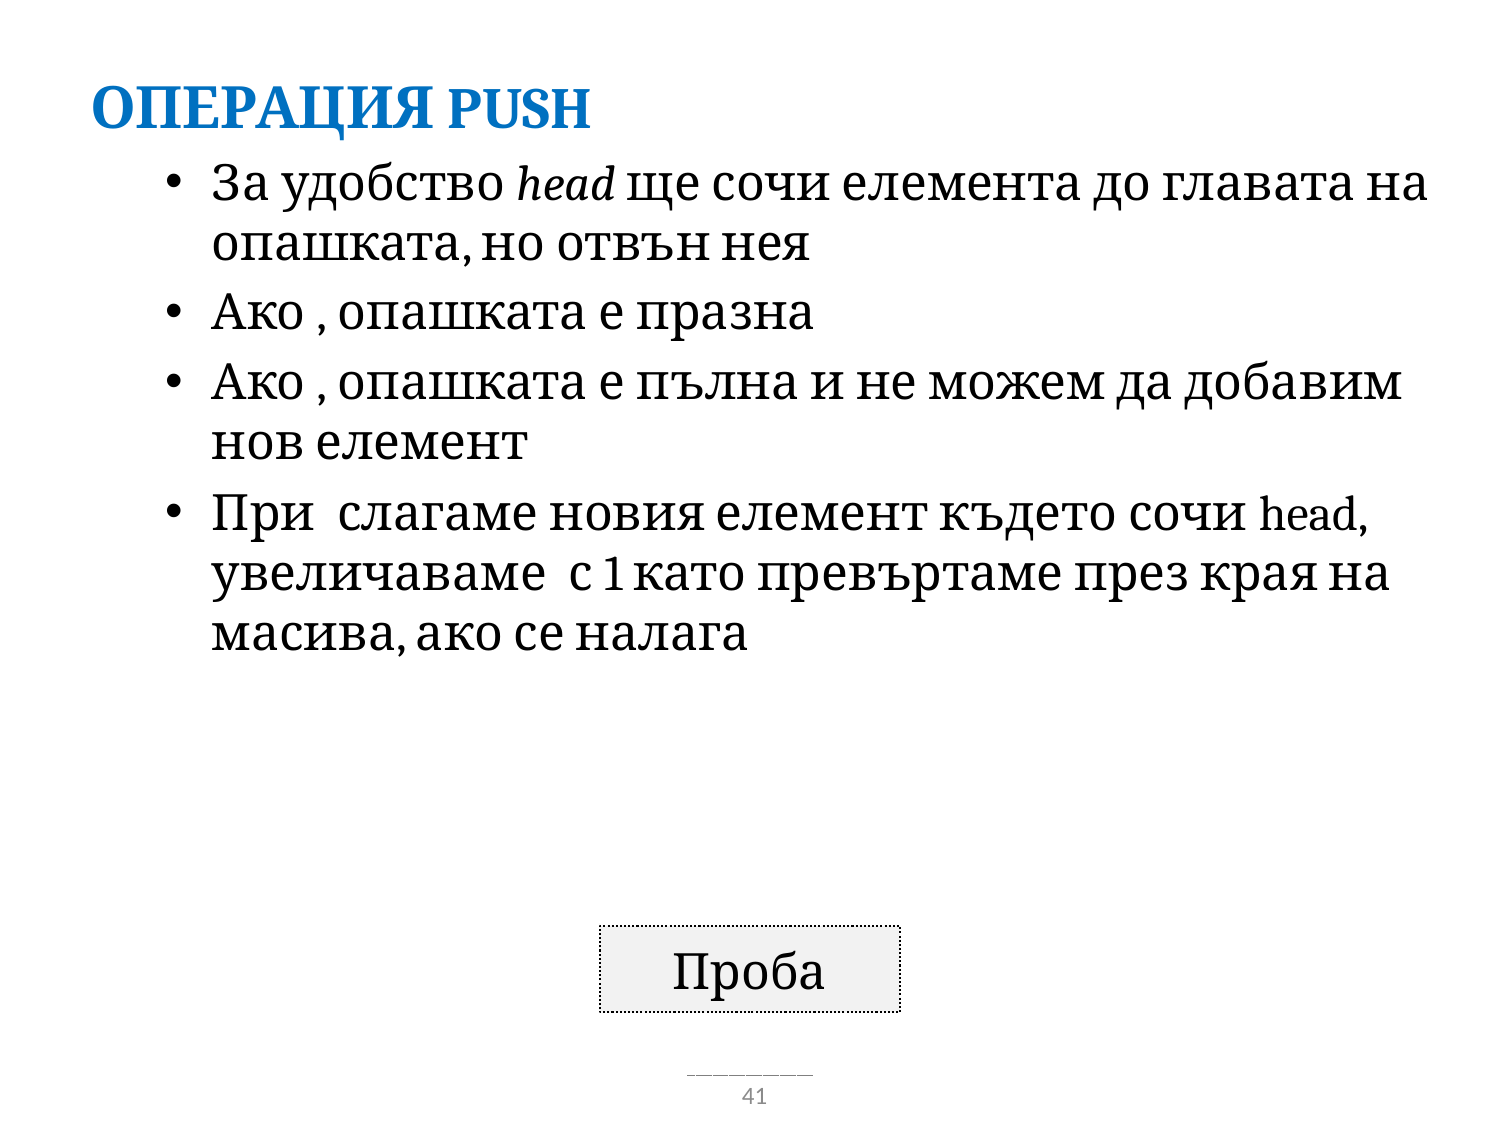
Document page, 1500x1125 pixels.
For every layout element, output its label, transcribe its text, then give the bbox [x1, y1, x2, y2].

text_box Проба [598, 924, 902, 1014]
slide_number 41 [579, 1065, 930, 1125]
